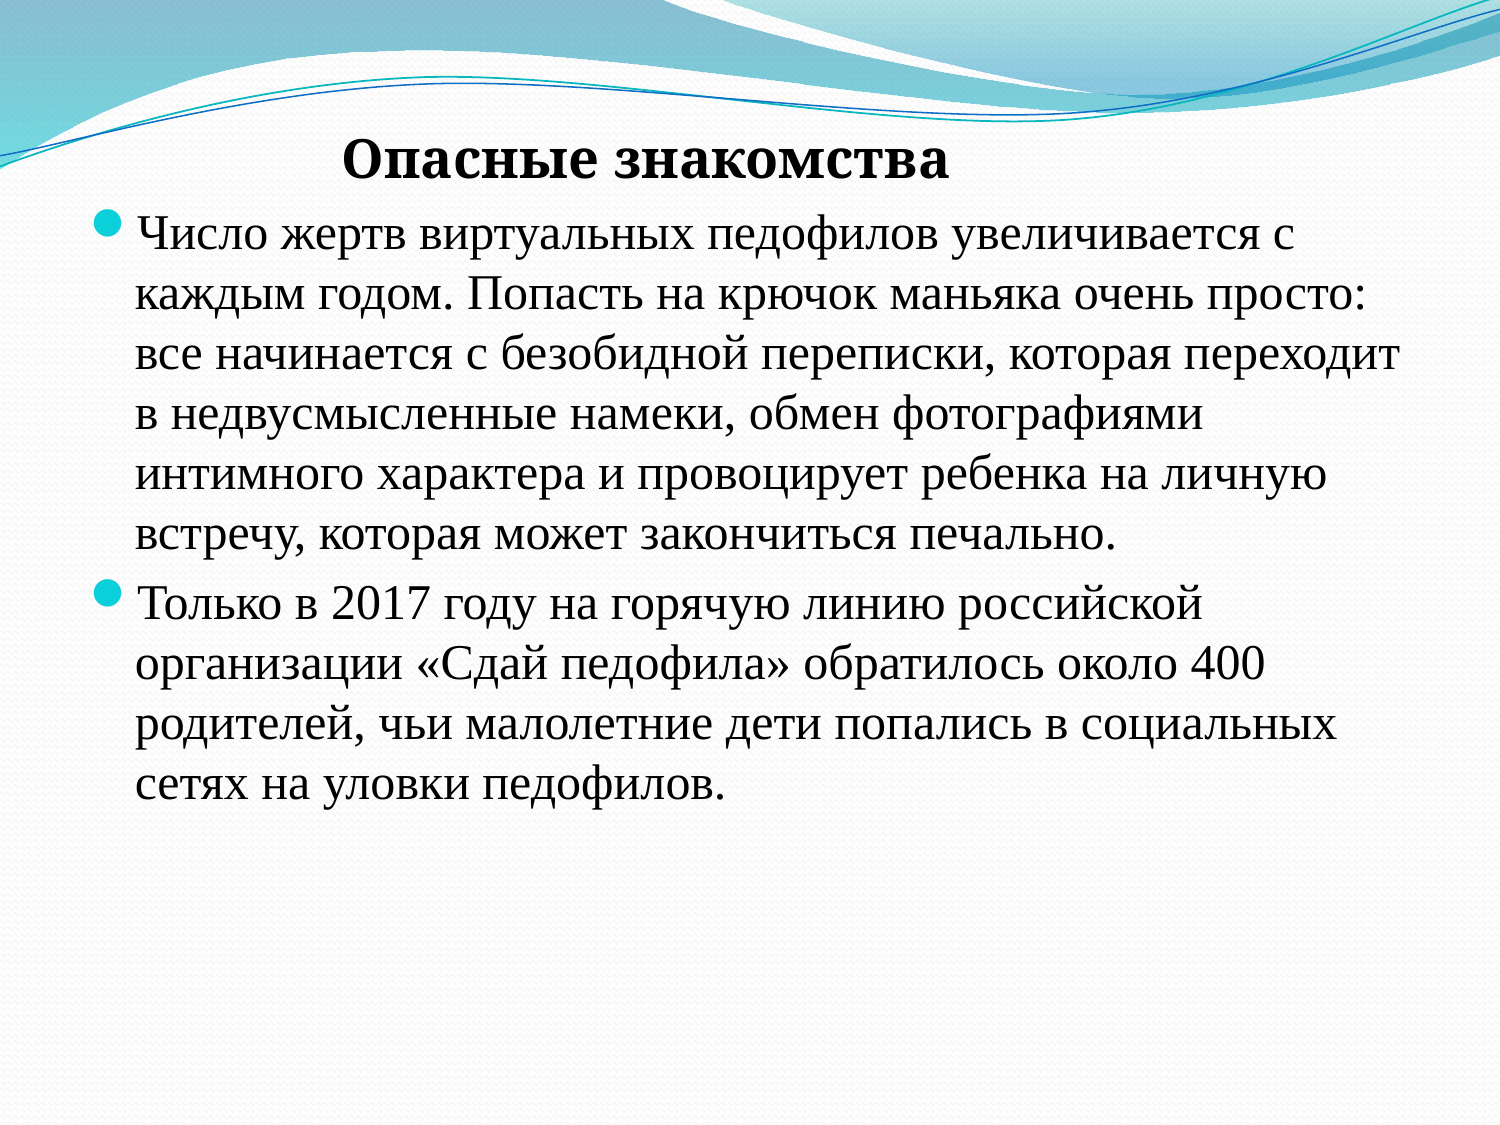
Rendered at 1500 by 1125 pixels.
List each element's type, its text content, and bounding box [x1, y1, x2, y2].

list Опасные знакомства Число жертв виртуальных педофилов увеличивается с каждым годом. Попасть на крючок маньяка очень просто: все начинается с безобидной переписки, которая переходит в недвусмысленные намеки, обмен фотографиями интимного характера и провоцирует ребенка на личную встречу, которая может закончиться печально. Только в 2017 году на горячую линию российской организации «Сдай педофила» обратилось около 400 родителей, чьи малолетние дети попались в социальных сетях на уловки педофилов. [75, 117, 1425, 1038]
